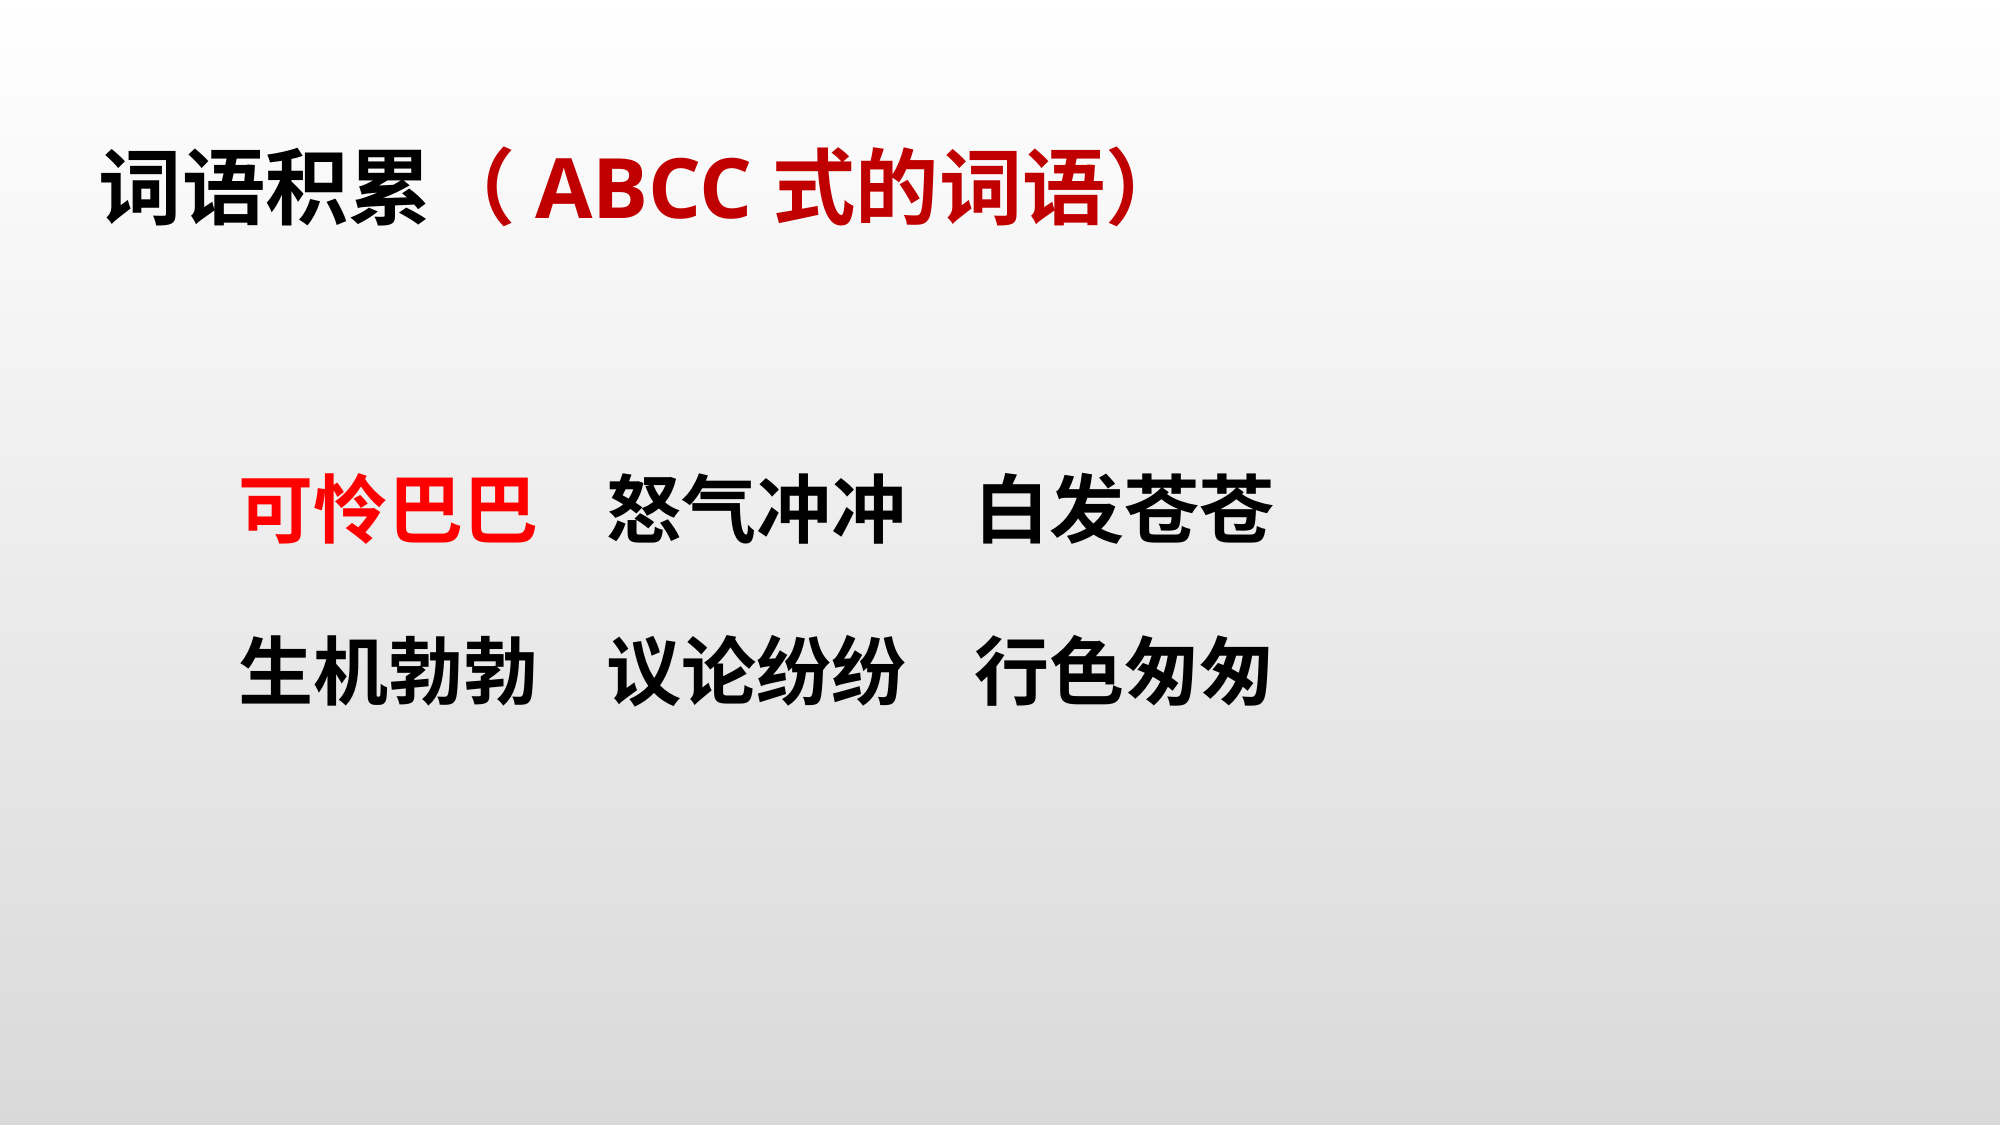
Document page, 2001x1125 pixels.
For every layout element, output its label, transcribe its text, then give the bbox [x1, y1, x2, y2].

text_box 可怜巴巴 怒气冲冲 白发苍苍 生机勃勃 议论纷纷 行色匆匆 [224, 383, 1649, 722]
text_box 词语积累（ABCC式的词语） [84, 127, 1204, 243]
